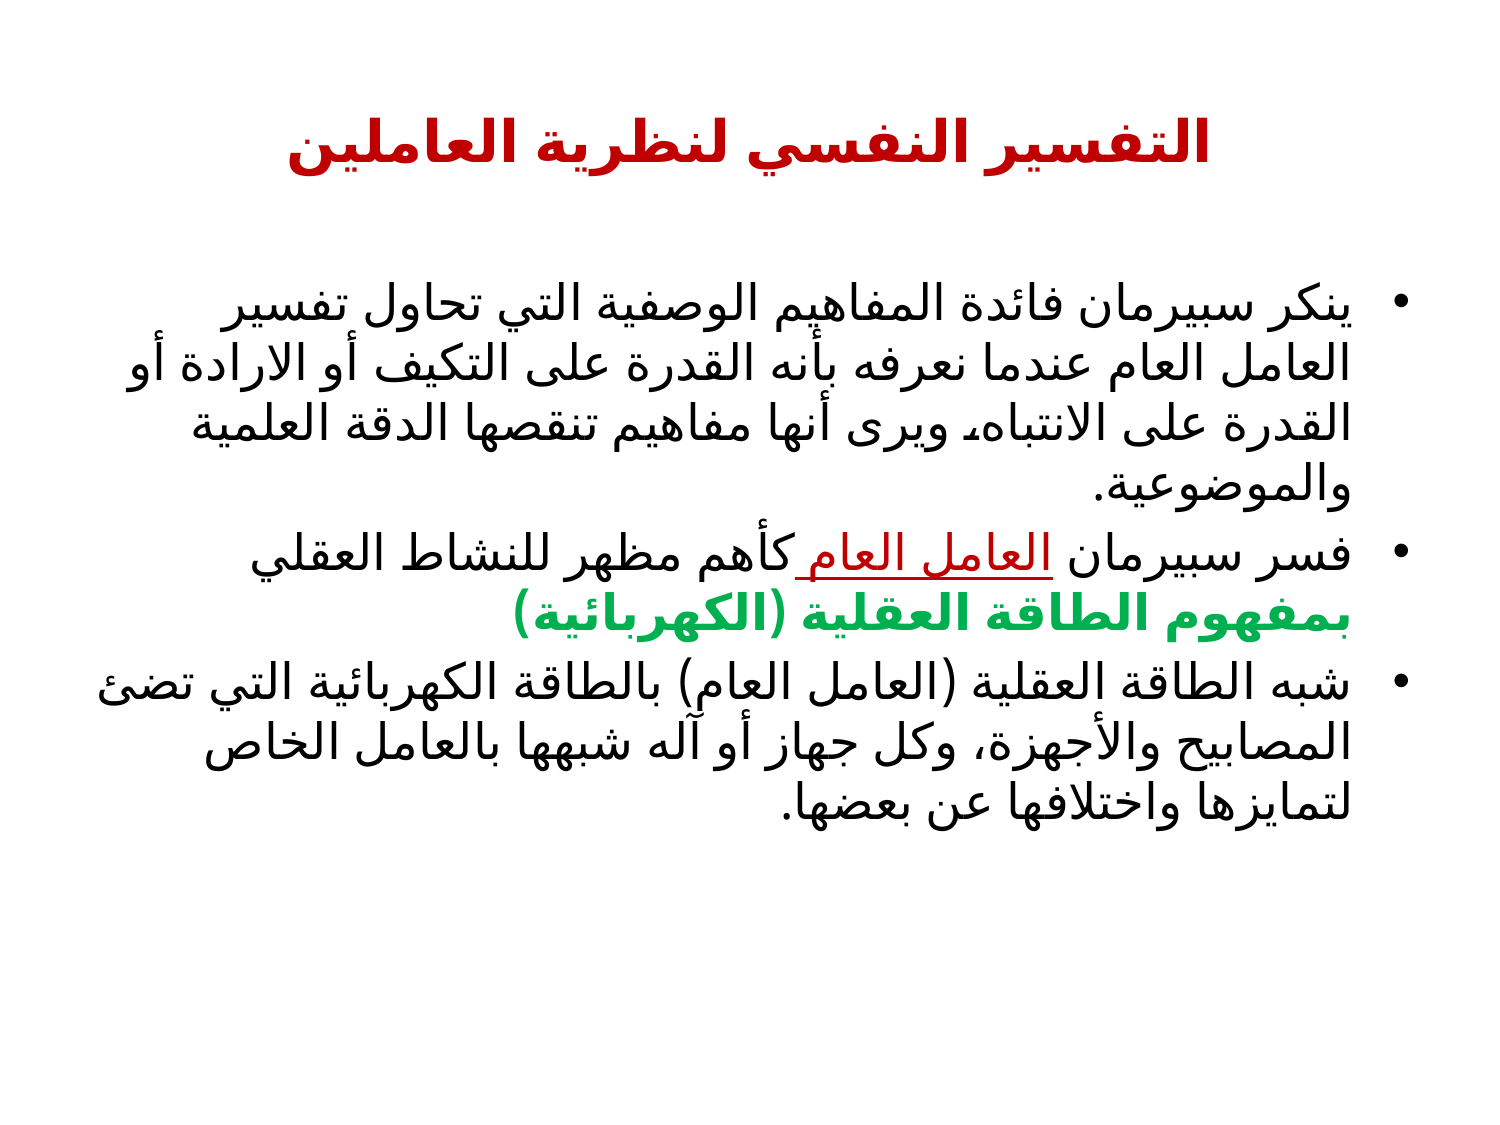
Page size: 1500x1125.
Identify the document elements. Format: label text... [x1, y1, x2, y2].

list ينكر سبيرمان فائدة المفاهيم الوصفية التي تحاول تفسير العامل العام عندما نعرفه بأنه القدرة على التكيف أو الارادة أو القدرة على الانتباه، ويرى أنها مفاهيم تنقصها الدقة العلمية والموضوعية. فسر سبيرمان العامل العام كأهم مظهر للنشاط العقلي بمفهوم الطاقة العقلية (الكهربائية) شبه الطاقة العقلية (العامل العام) بالطاقة الكهربائية التي تضئ المصابيح والأجهزة، وكل جهاز أو آله شبهها بالعامل الخاص لتمايزها واختلافها عن بعضها. [75, 262, 1425, 1005]
title التفسير النفسي لنظرية العاملين [75, 45, 1425, 233]
